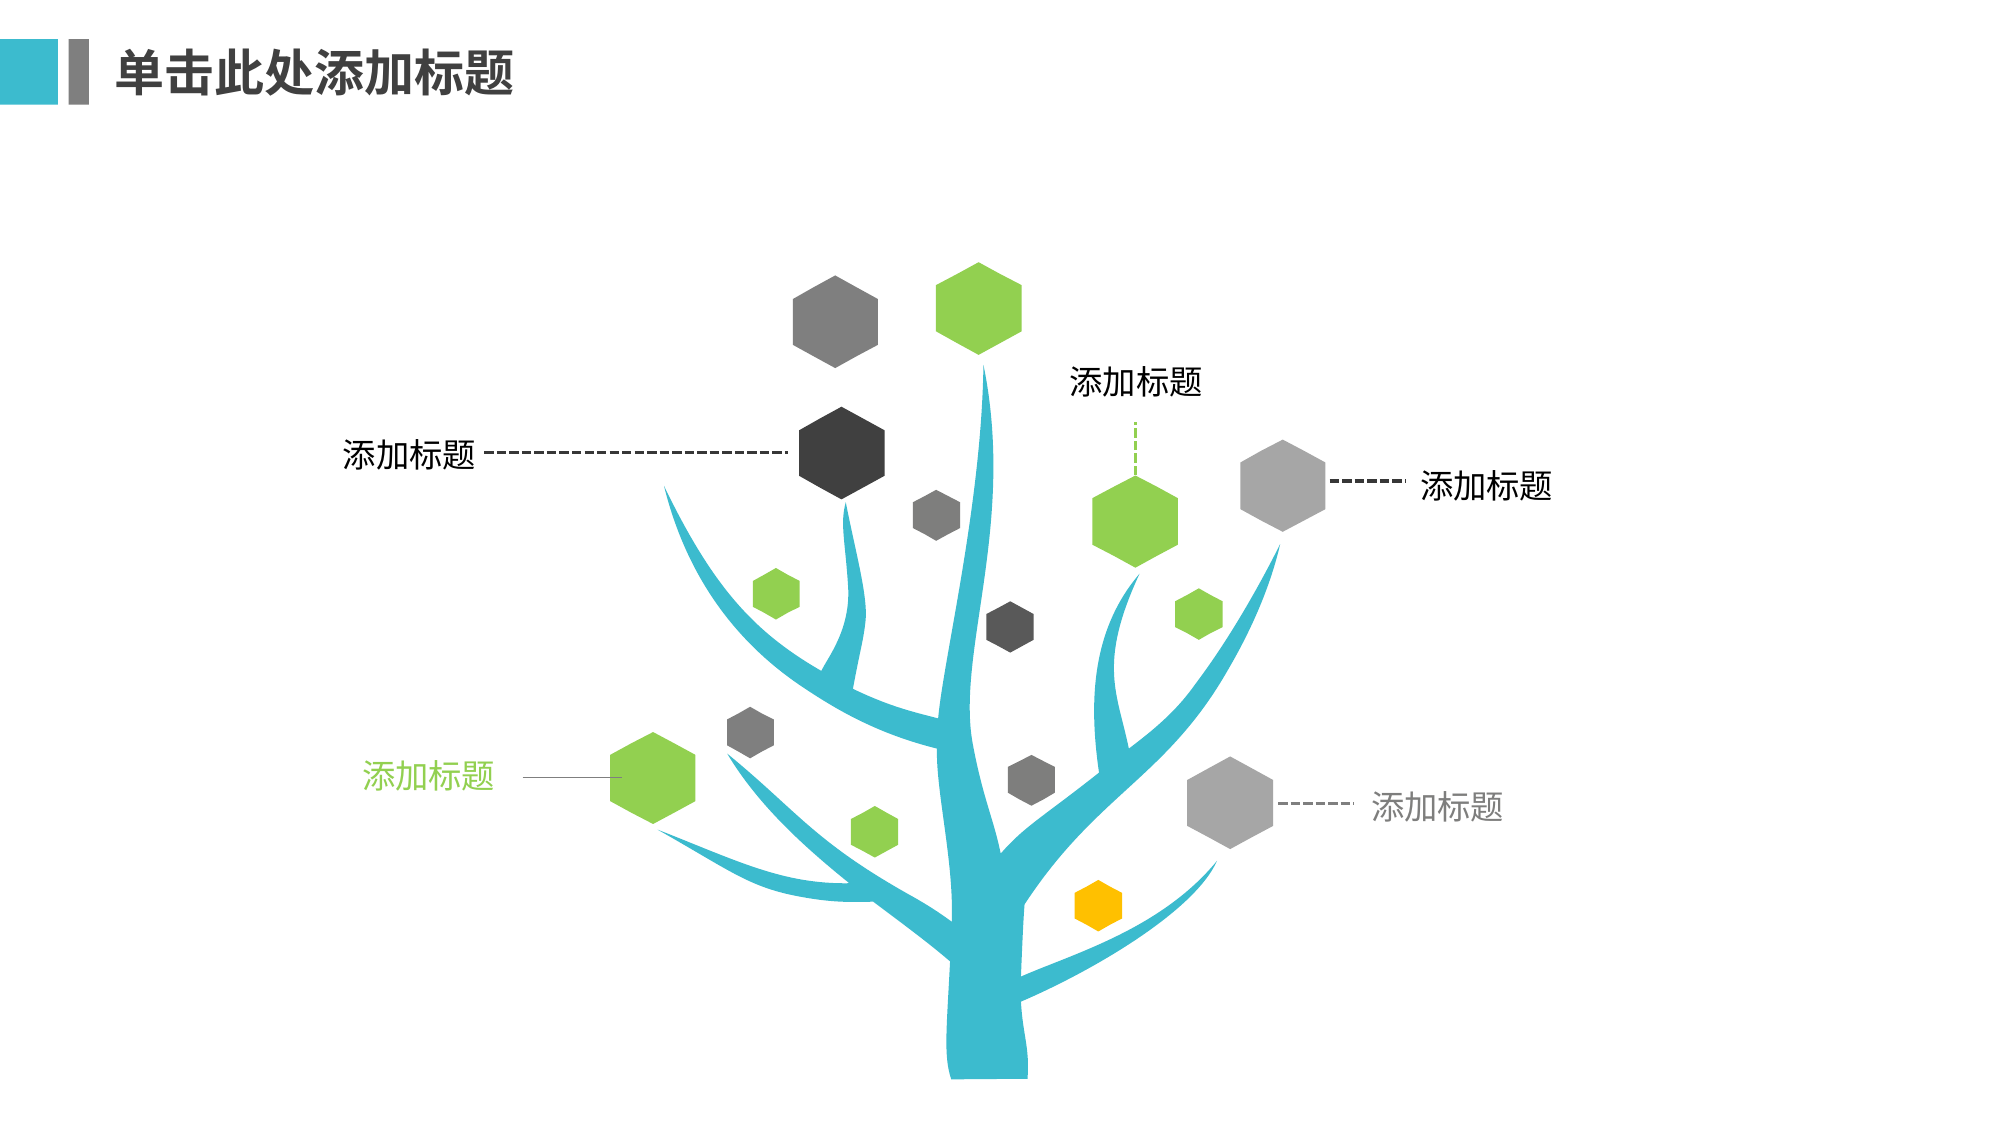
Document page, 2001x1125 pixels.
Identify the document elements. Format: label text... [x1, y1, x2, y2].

text_box 添加标题 [1405, 458, 1569, 513]
text_box [792, 275, 878, 369]
text_box [799, 406, 885, 500]
text_box [986, 601, 1034, 653]
text_box 添加标题 [1054, 353, 1218, 409]
text_box [1074, 879, 1123, 932]
text_box [1092, 475, 1178, 568]
text_box [1175, 588, 1223, 640]
text_box 添加标题 [347, 747, 511, 802]
text_box [657, 364, 1281, 1080]
text_box [752, 567, 800, 620]
text_box [1240, 439, 1326, 532]
text_box 添加标题 [1356, 779, 1520, 834]
text_box [850, 805, 899, 858]
text_box 单击此处添加标题 [99, 34, 542, 109]
text_box [1187, 756, 1274, 850]
text_box [1007, 754, 1055, 806]
text_box [610, 732, 696, 824]
text_box [935, 262, 1022, 355]
text_box 添加标题 [327, 426, 491, 482]
text_box [0, 39, 58, 105]
text_box [912, 489, 961, 541]
text_box [727, 706, 774, 759]
text_box [68, 39, 89, 105]
